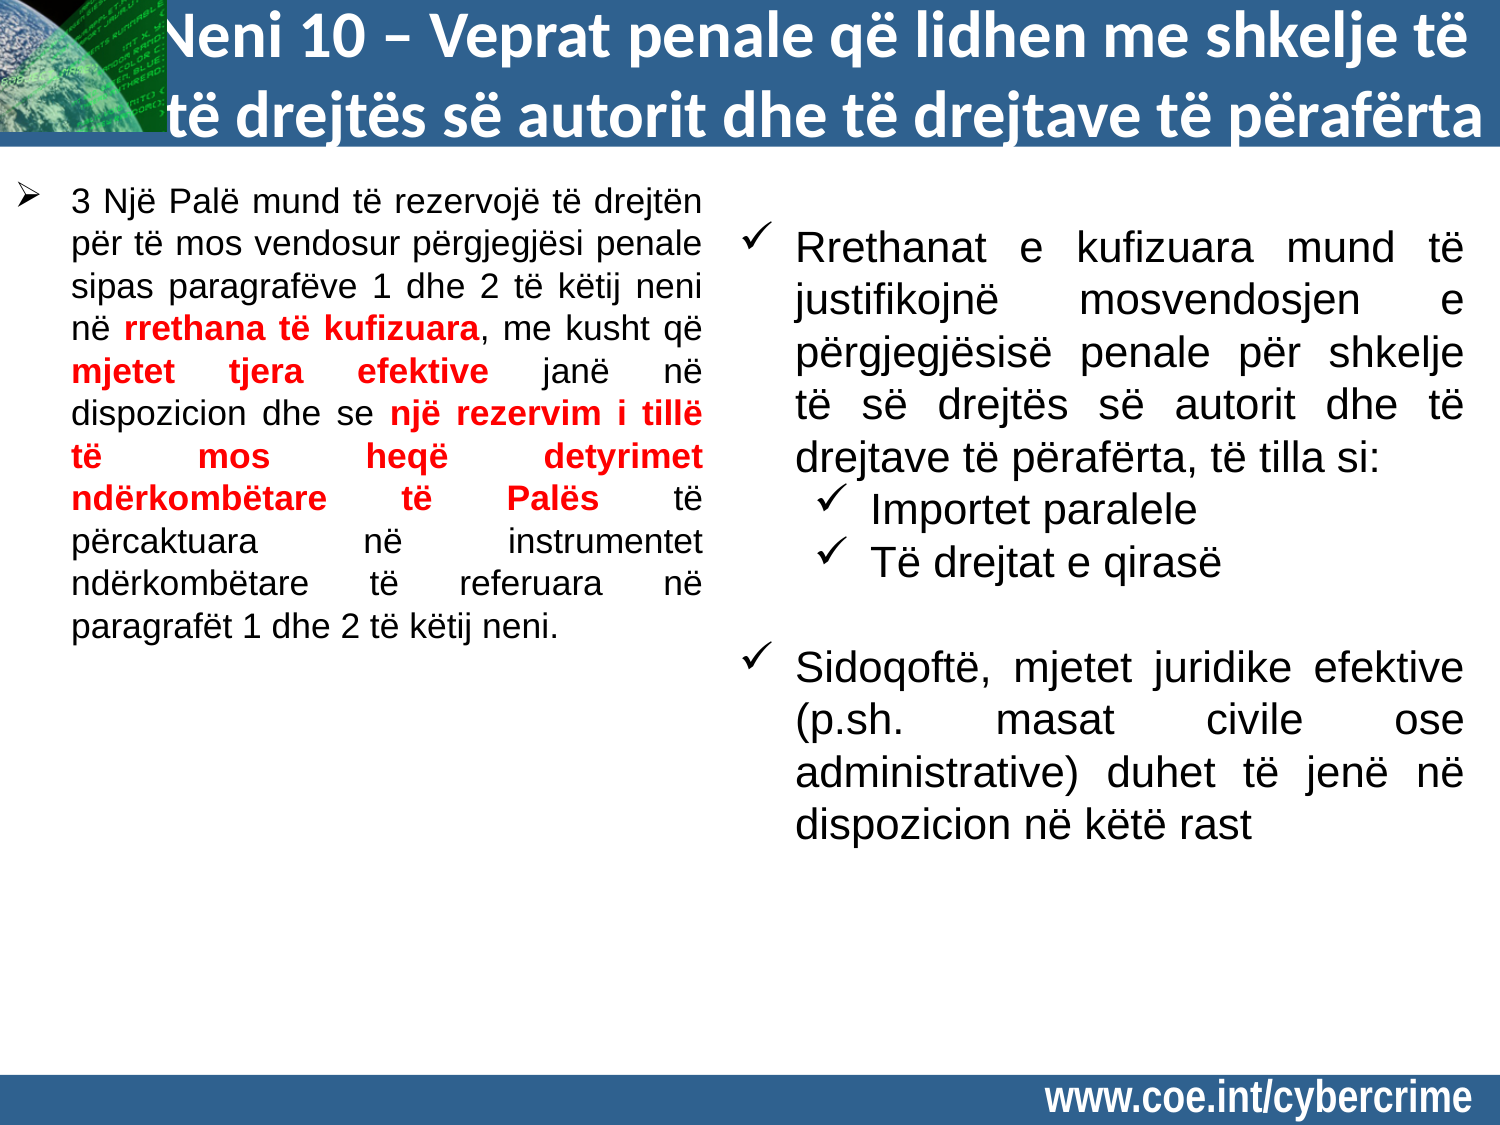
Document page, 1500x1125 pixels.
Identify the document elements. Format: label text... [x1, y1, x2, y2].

text_box www.coe.int/cybercrime [1030, 1059, 1500, 1125]
text_box 3 Një Palë mund të rezervojë të drejtën për të mos vendosur përgjegjësi penale sipas paragrafëve 1 dhe 2 të këtij neni në rrethana të kufizuara, me kusht që mjetet tjera efektive janë në dispozicion dhe se një rezervim i tillë të mos heqë detyrimet ndërkombëtare të Palës të përcaktuara në instrumentet ndërkombëtare të referuara në paragrafët 1 dhe 2 të këtij neni. [0, 170, 718, 653]
text_box [0, 1073, 1030, 1125]
text_box Rrethanat e kufizuara mund të justifikojnë mosvendosjen e përgjegjësisë penale për shkelje të së drejtës së autorit dhe të drejtave të përafërta, të tilla si: Importet paralele Të drejtat e qirasë Sidoqoftë, mjetet juridike efektive (p.sh. masat civile ose administrative) duhet të jenë në dispozicion në këtë rast [724, 211, 1480, 856]
text_box Neni 10 – Veprat penale që lidhen me shkelje të të drejtës së autorit dhe të drejtave të përafërta [0, 0, 1500, 149]
picture [0, 0, 167, 132]
